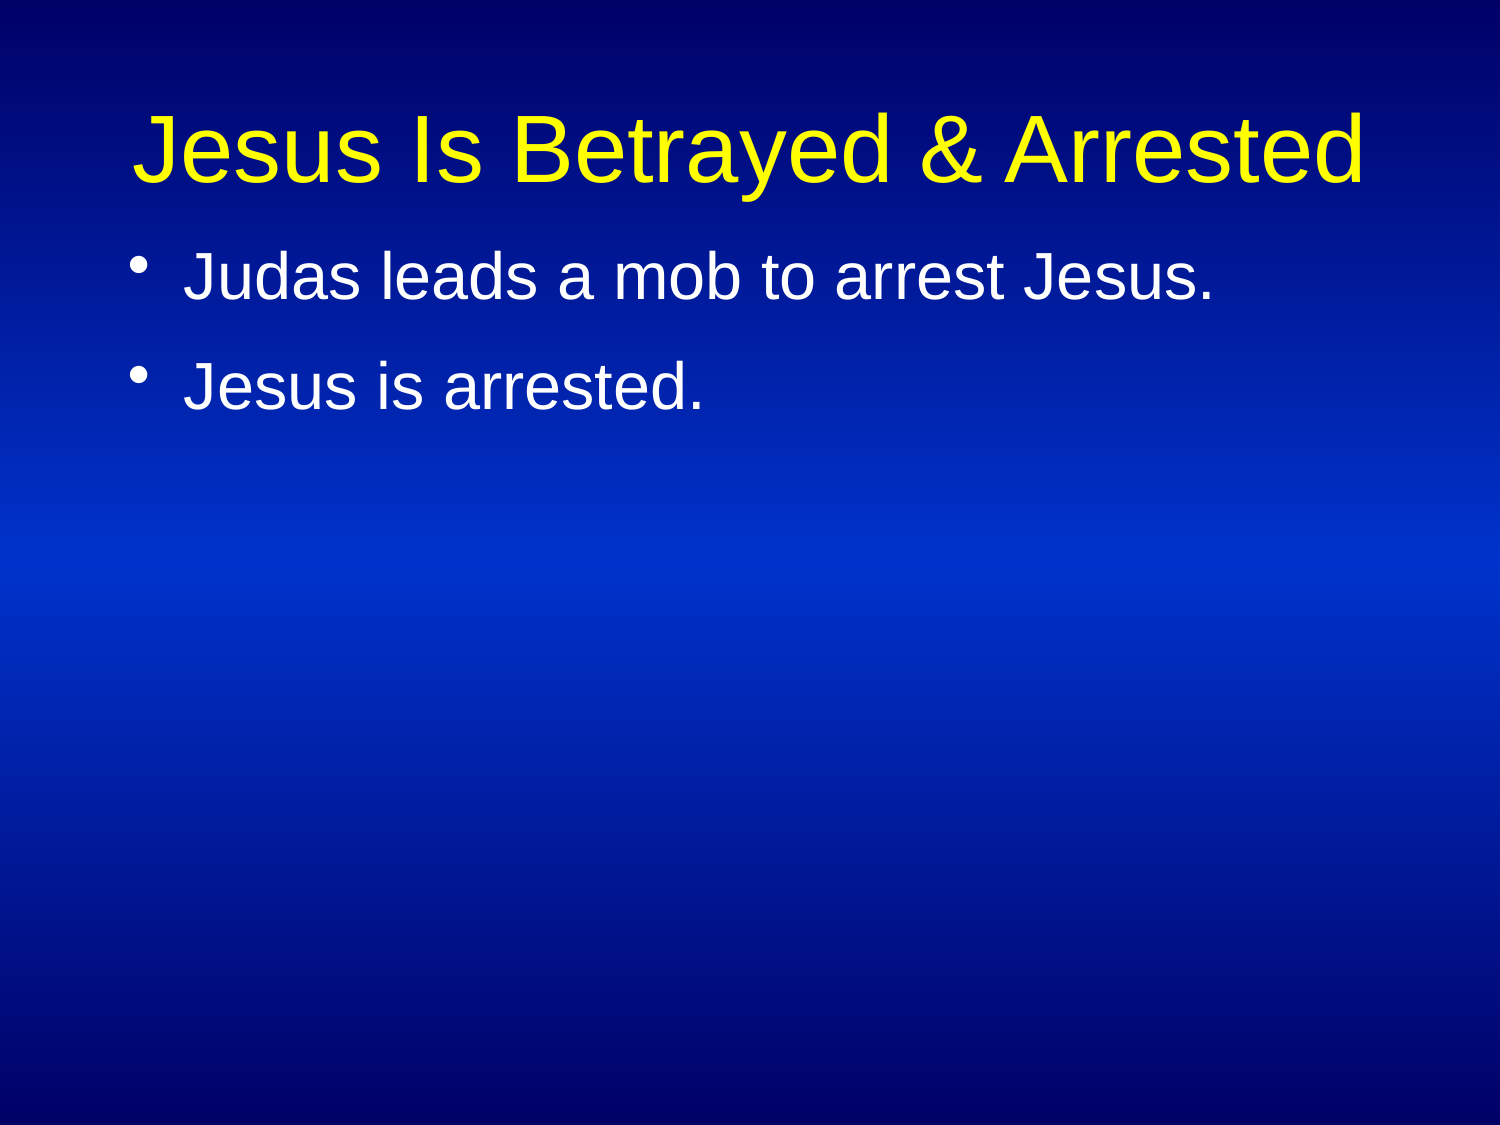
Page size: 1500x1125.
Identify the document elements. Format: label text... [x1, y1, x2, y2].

title Jesus Is Betrayed & Arrested [37, 50, 1463, 238]
list Judas leads a mob to arrest Jesus. Jesus is arrested. [112, 224, 1463, 1125]
